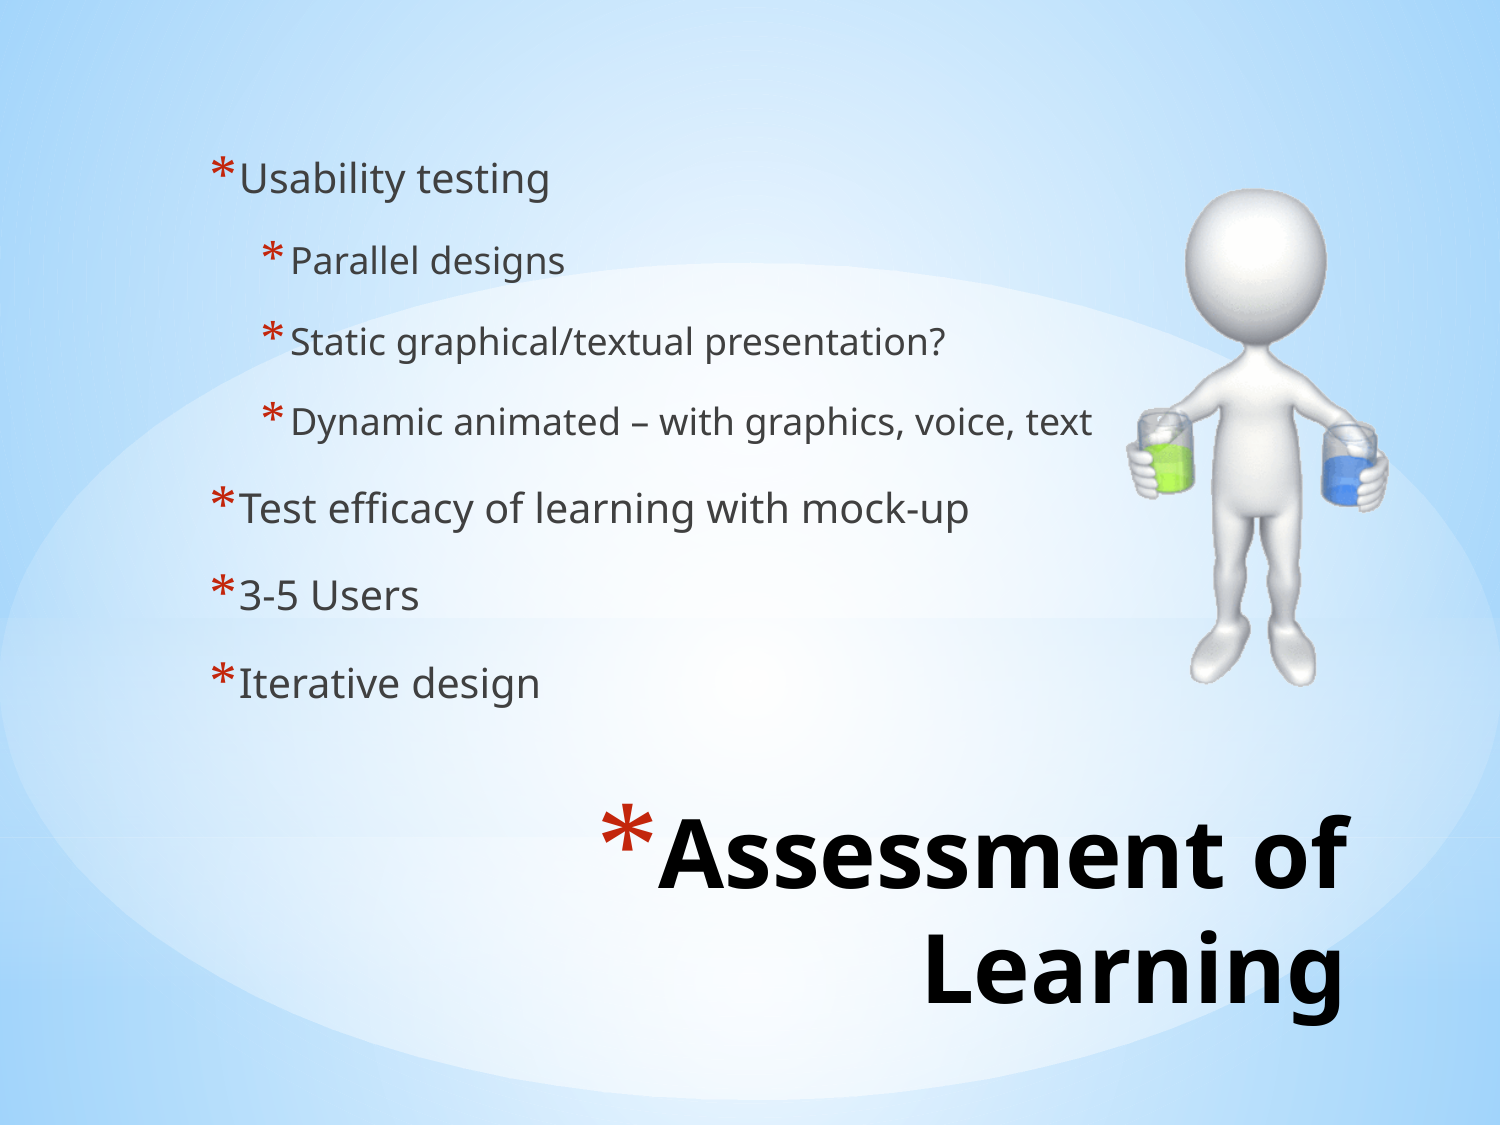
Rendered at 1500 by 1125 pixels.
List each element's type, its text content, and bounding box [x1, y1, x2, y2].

picture [1014, 160, 1500, 776]
title Assessment of Learning [187, 785, 1363, 973]
list Usability testing Parallel designs Static graphical/textual presentation? Dynamic animated – with graphics, voice, text Test efficacy of learning with mock-up 3-5 Users Iterative design [187, 120, 1281, 718]
